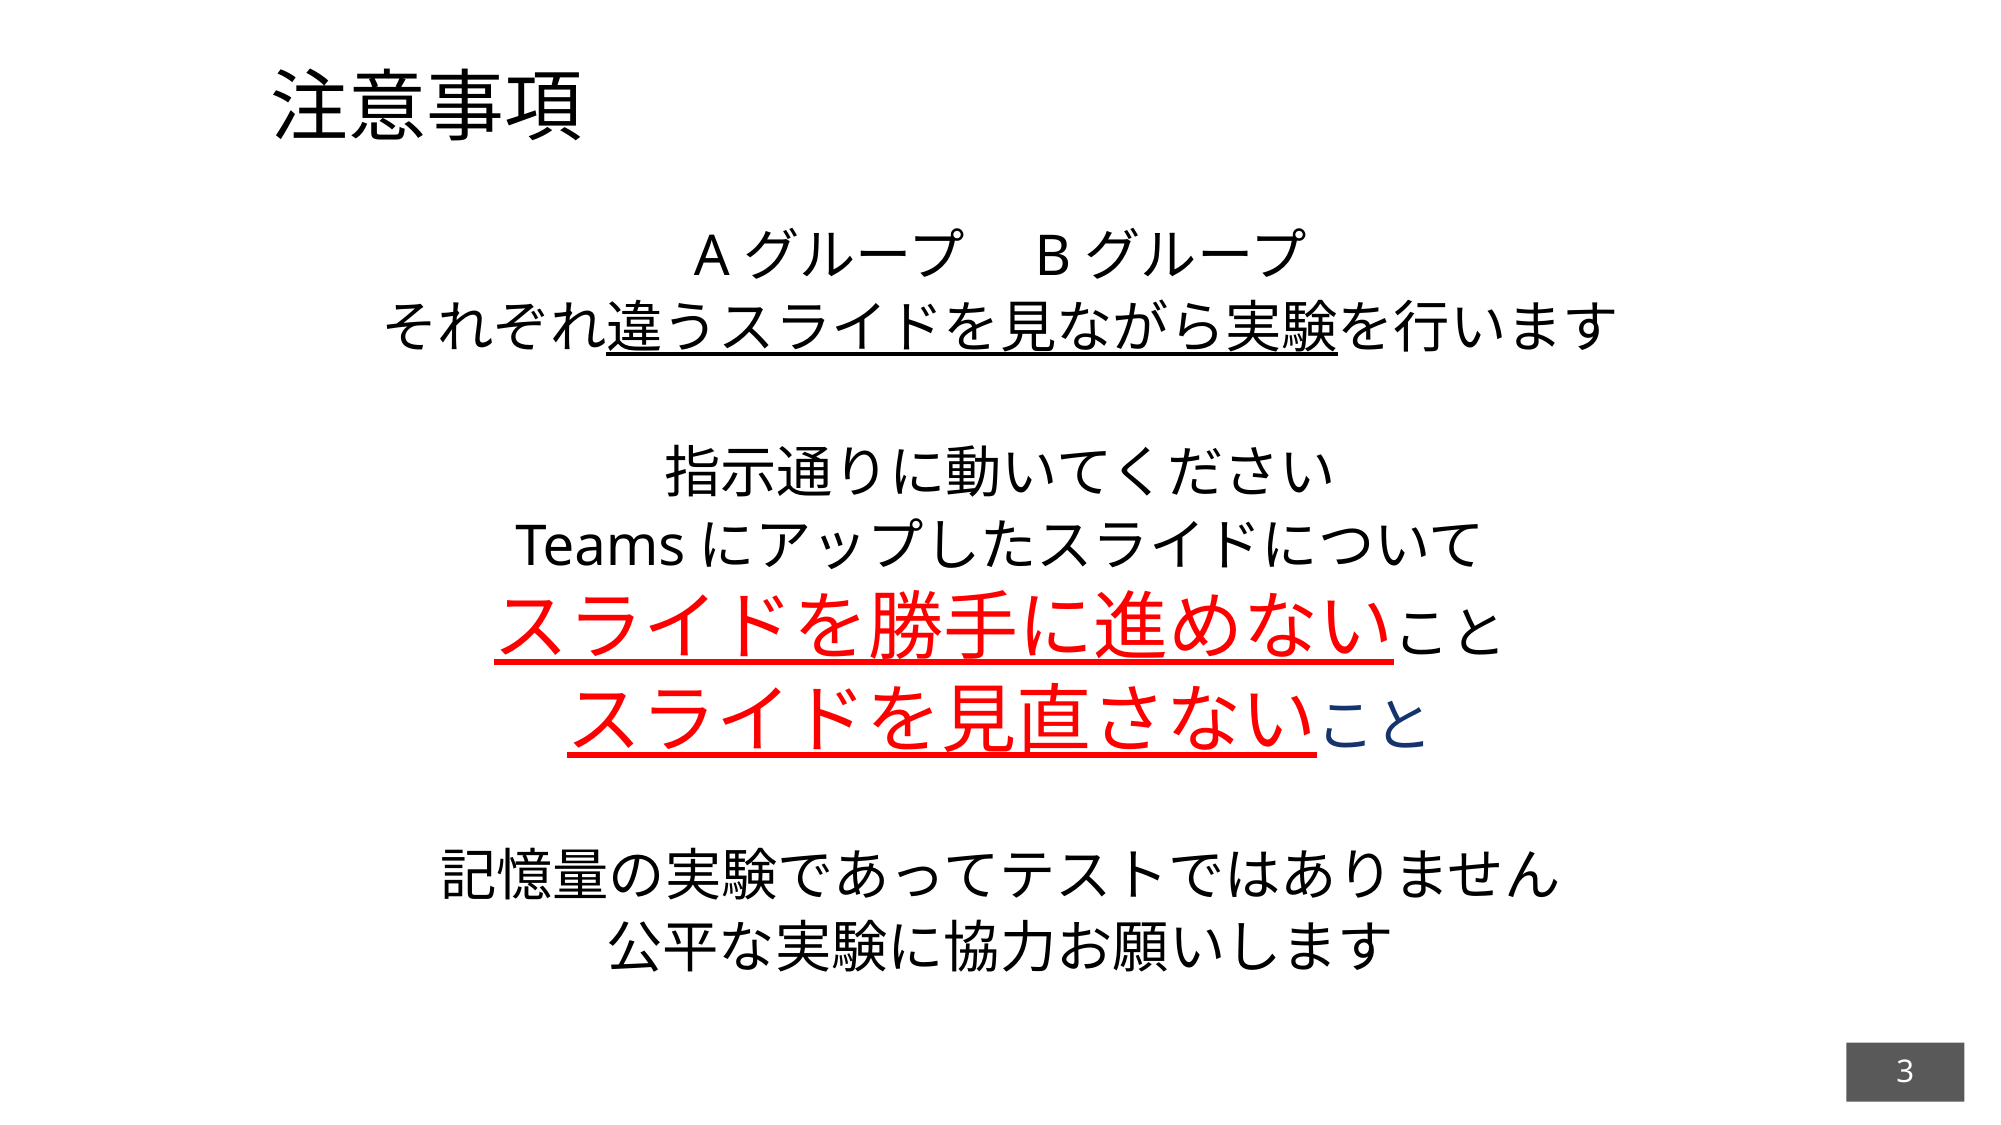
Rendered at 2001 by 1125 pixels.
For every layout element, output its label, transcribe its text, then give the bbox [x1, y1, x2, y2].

title 注意事項 [255, 59, 1863, 160]
list Aグループ Bグループ それぞれ違うスライドを見ながら実験を行います 指示通りに動いてください Teamsにアップしたスライドについて スライドを勝手に進めないこと スライドを見直さないこと 記憶量の実験であってテストではありません 公平な実験に協力お願いします [137, 219, 1863, 1014]
slide_number 3 [1846, 1042, 1965, 1102]
